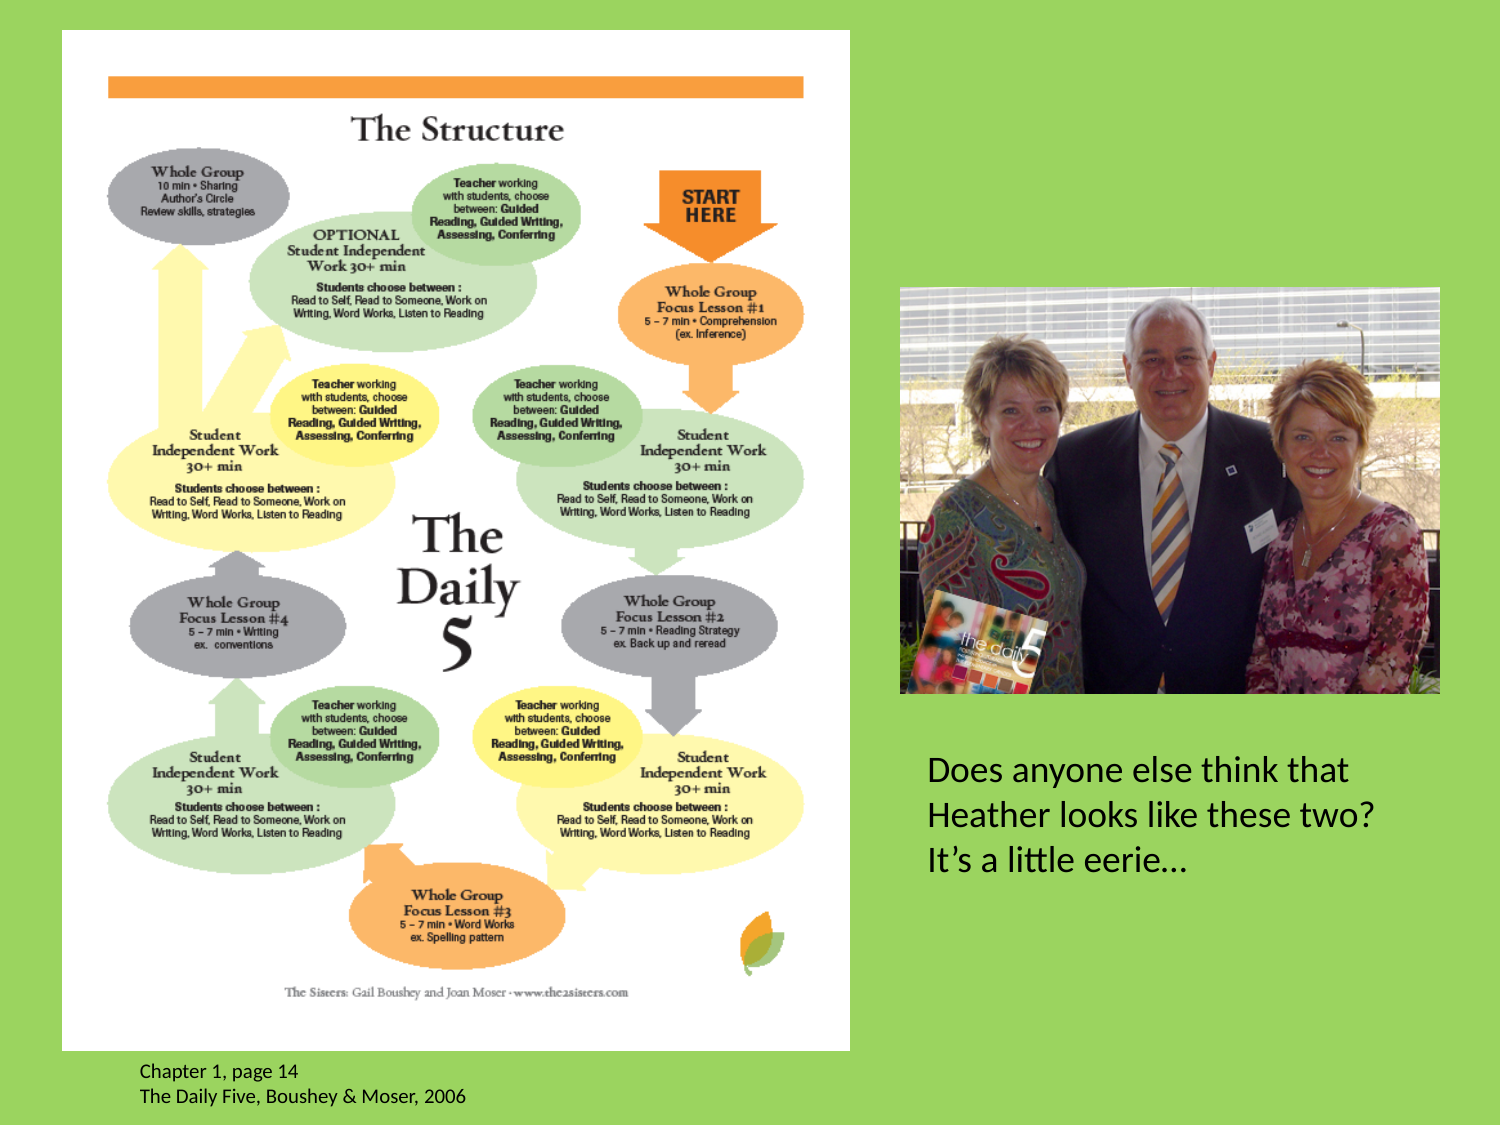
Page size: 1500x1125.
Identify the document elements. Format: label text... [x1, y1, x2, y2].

picture [899, 287, 1440, 694]
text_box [62, 29, 851, 1051]
text_box Chapter 1, page 14 The Daily Five, Boushey & Moser, 2006 [124, 1059, 638, 1115]
text_box Does anyone else think that Heather looks like these two? It’s a little eerie… [912, 737, 1425, 888]
